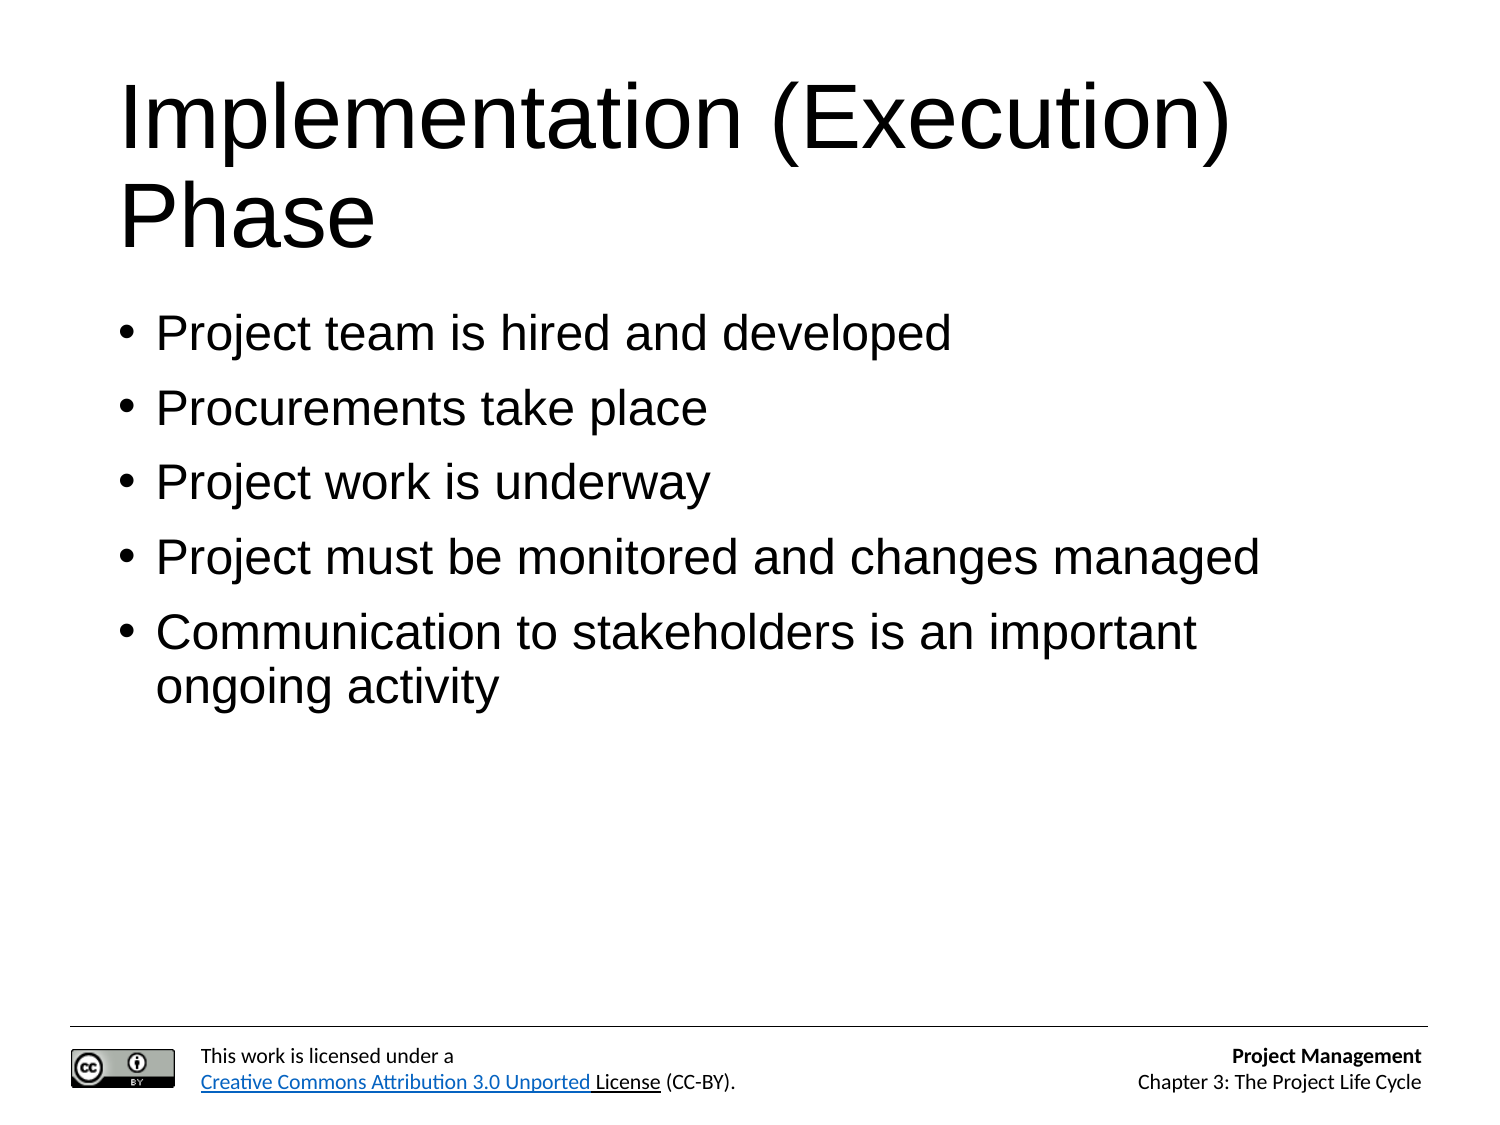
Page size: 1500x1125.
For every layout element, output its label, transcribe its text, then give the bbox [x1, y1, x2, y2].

picture [71, 1049, 175, 1088]
title Implementation (Execution) Phase [103, 59, 1397, 278]
list Project team is hired and developed Procurements take place Project work is underway Project must be monitored and changes managed Communication to stakeholders is an important ongoing activity [103, 299, 1397, 1014]
